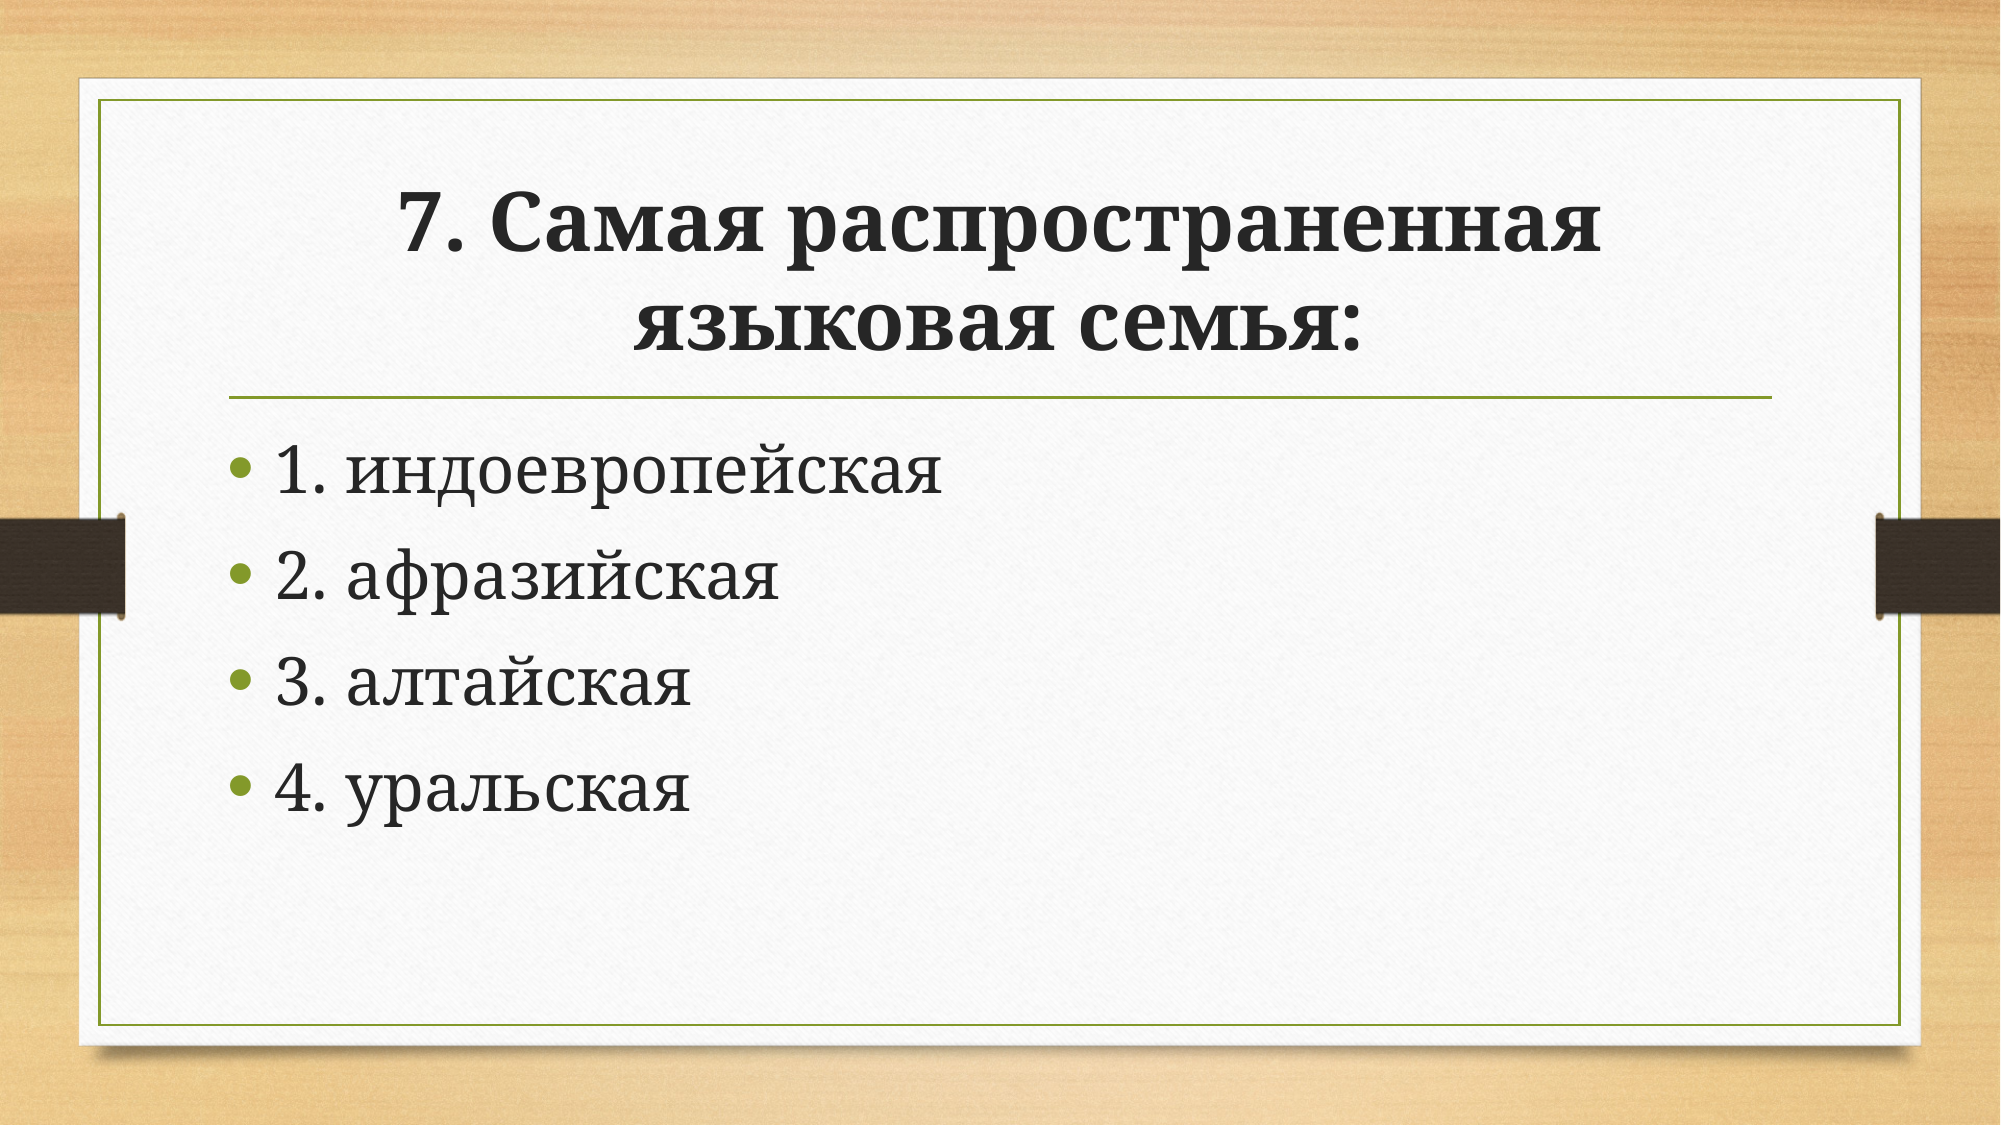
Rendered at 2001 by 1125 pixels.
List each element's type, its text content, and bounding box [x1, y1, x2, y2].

title 7. Самая распространенная языковая семья: [212, 161, 1788, 375]
list 1. индоевропейская 2. афразийская 3. алтайская 4. уральская [212, 419, 1788, 964]
picture [0, 0, 2001, 1125]
